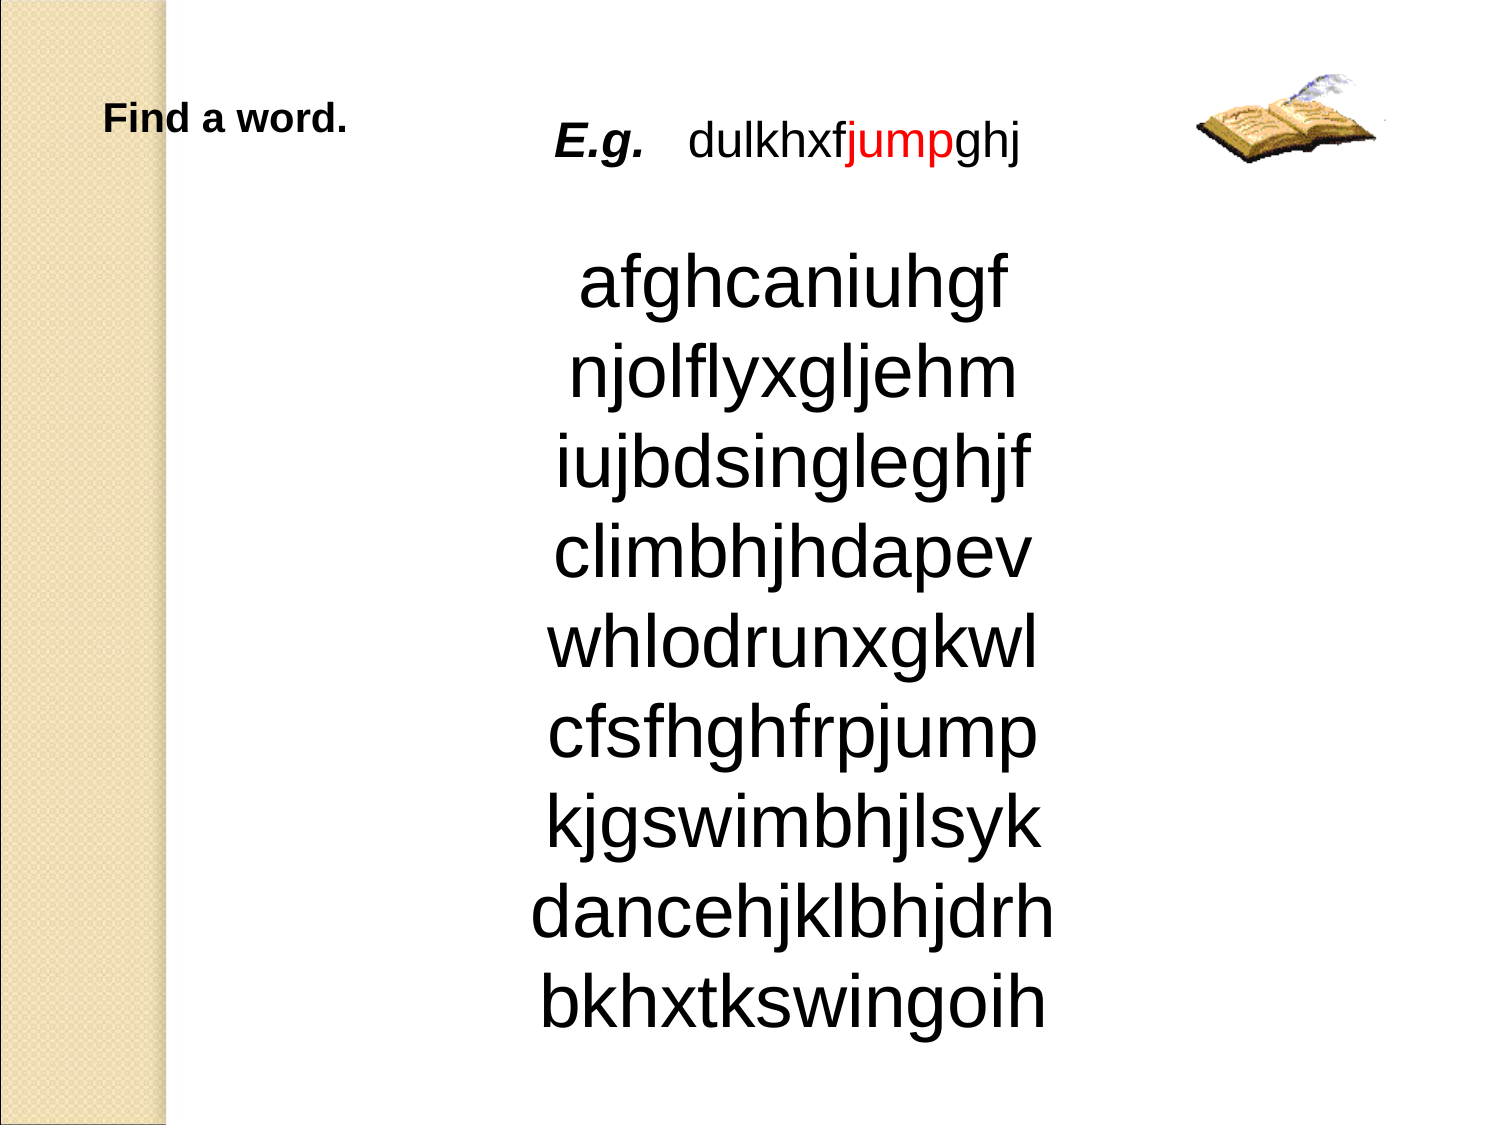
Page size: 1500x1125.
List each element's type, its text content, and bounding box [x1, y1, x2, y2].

text_box Find a word. [87, 83, 725, 149]
picture [1187, 74, 1419, 201]
picture [0, 0, 166, 1125]
text_box E.g. dulkhxfjumpghj [387, 99, 1182, 175]
text_box afghcaniuhgf njolflyxgljehm iujbdsingleghjf climbhjhdapev whlodrunxgkwl cfsfhghfrpjump kjgswimbhjlsyk dancehjklbhjdrh bkhxtkswingoih [287, 224, 1300, 1051]
